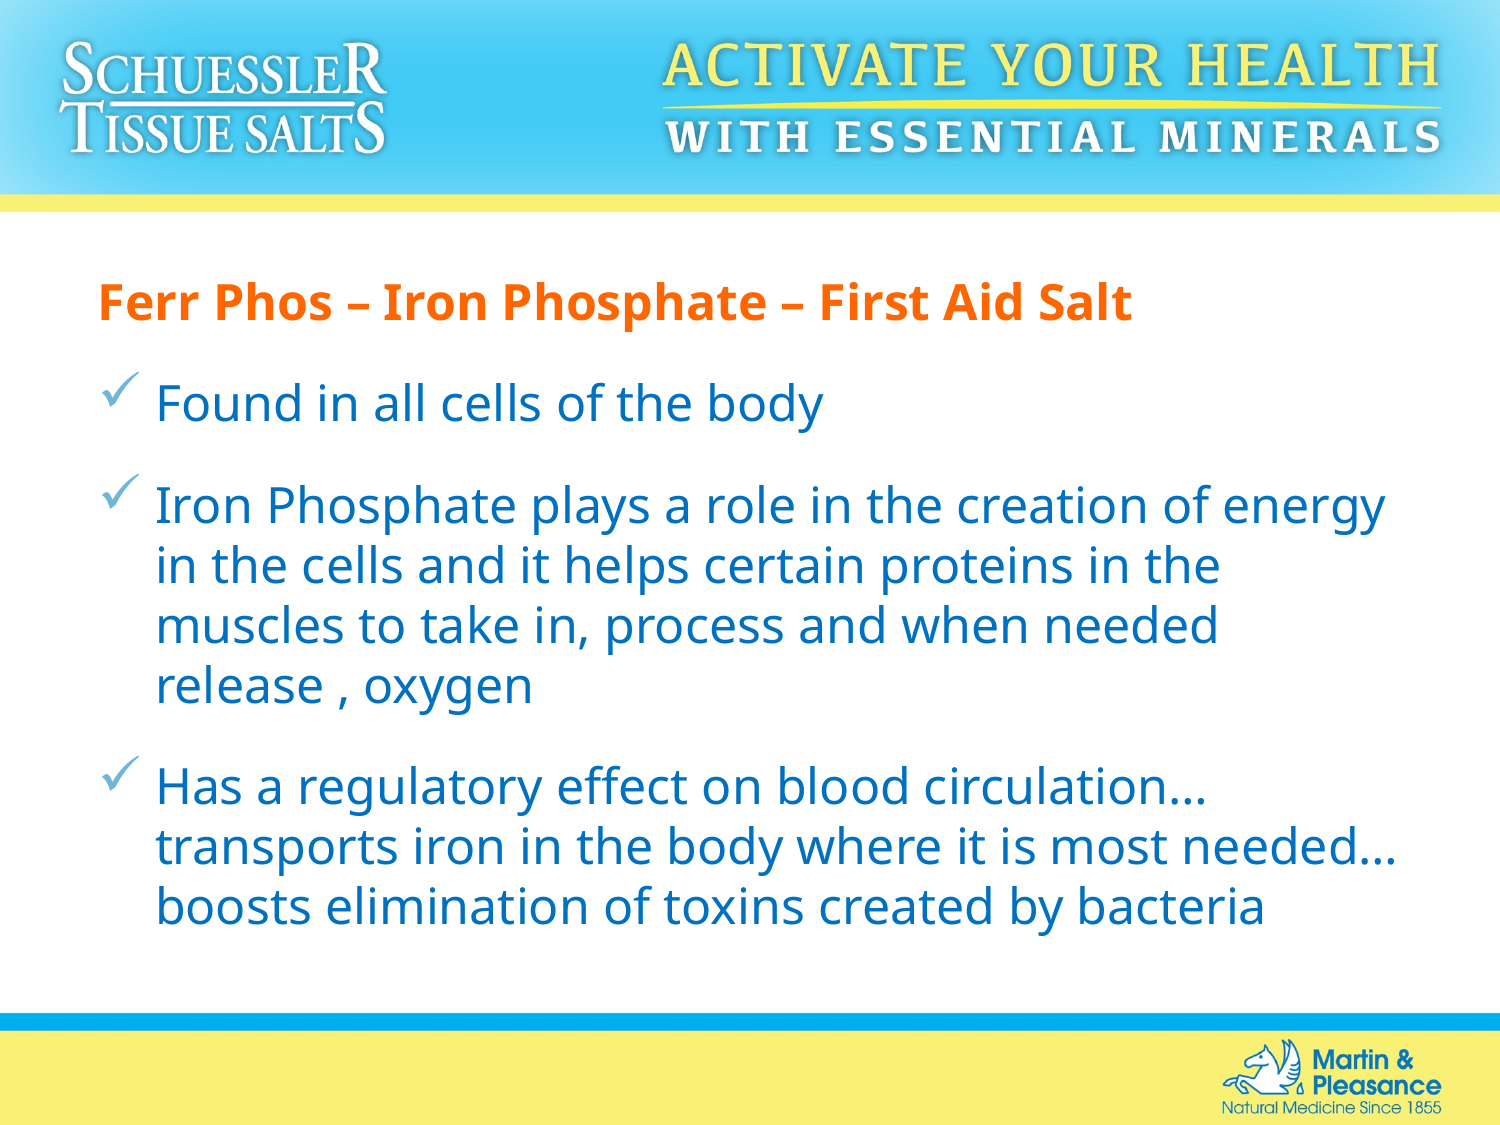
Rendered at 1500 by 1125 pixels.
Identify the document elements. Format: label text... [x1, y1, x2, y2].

list Ferr Phos – Iron Phosphate – First Aid Salt Found in all cells of the body Iron Phosphate plays a role in the creation of energy in the cells and it helps certain proteins in the muscles to take in, process and when needed release , oxygen Has a regulatory effect on blood circulation…transports iron in the body where it is most needed…boosts elimination of toxins created by bacteria [89, 261, 1410, 976]
picture [0, 0, 1500, 1013]
picture [0, 1031, 1500, 1125]
